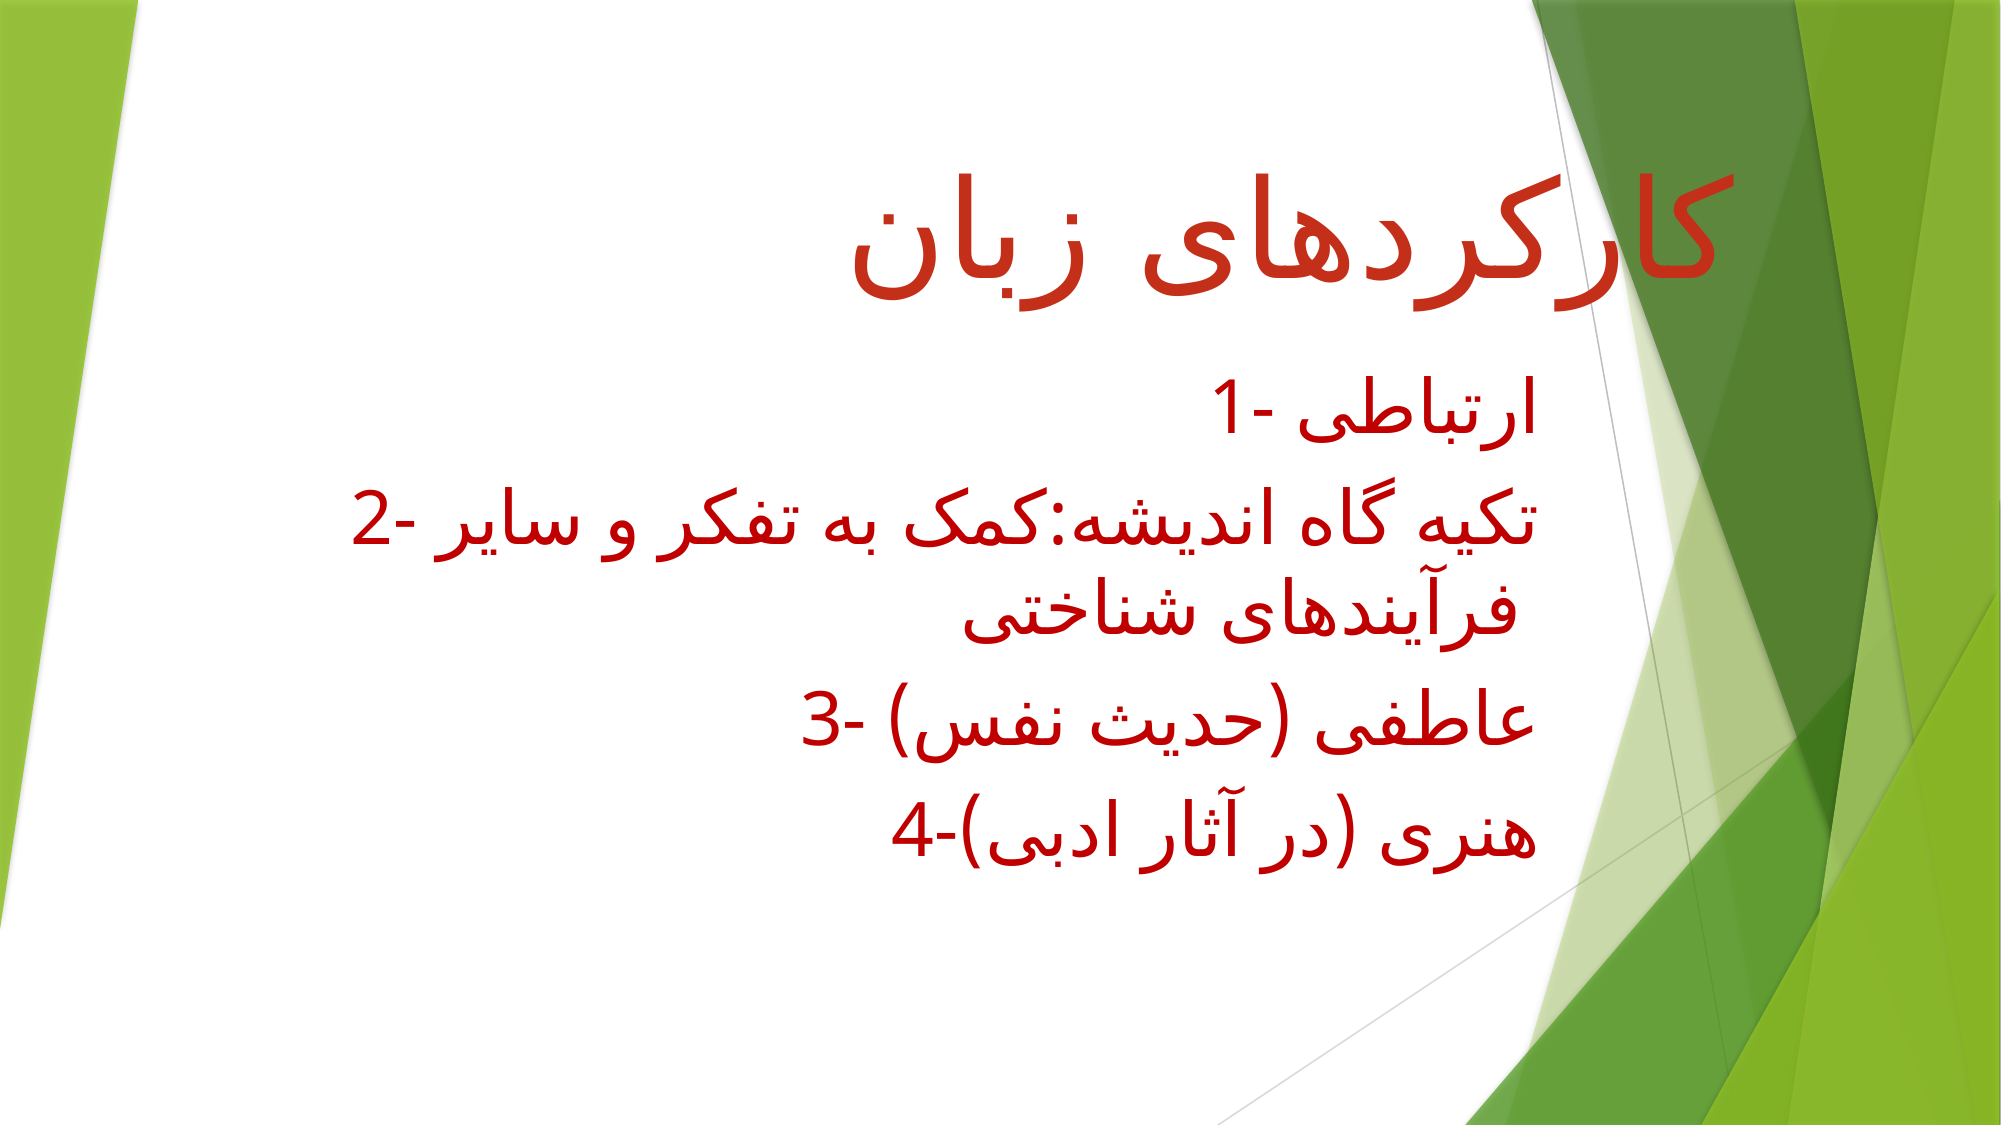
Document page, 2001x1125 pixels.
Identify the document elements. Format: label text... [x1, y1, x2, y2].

subtitle 1- ارتباطی 2- تکیه گاه اندیشه:کمک به تفکر و سایر فرآیندهای شناختی 3- عاطفی (حدیث نفس) 4-هنری (در آثار ادبی) [249, 351, 1556, 863]
title کارکردهای زبان [249, 0, 1750, 314]
